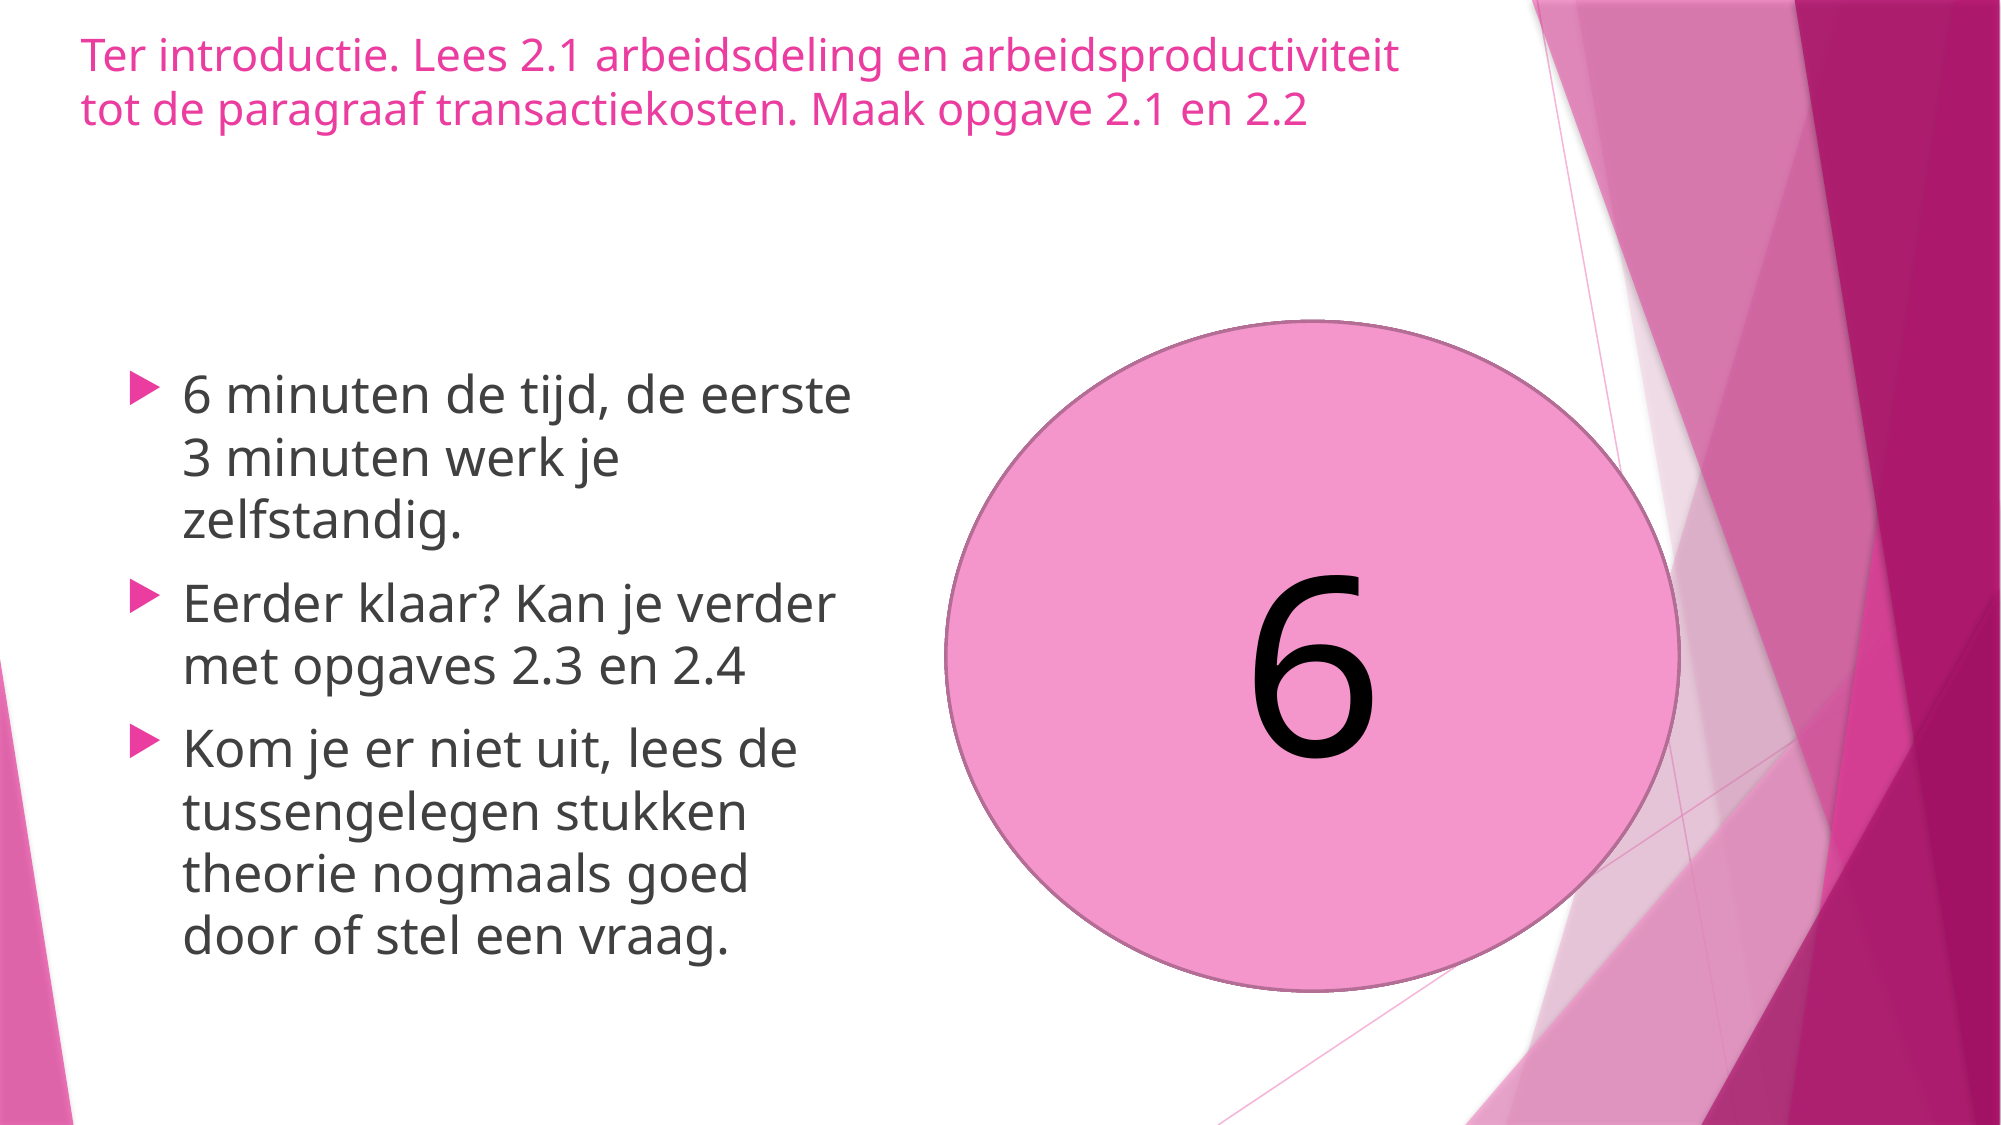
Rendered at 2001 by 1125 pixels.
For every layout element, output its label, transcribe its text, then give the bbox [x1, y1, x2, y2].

text_box 6 [944, 319, 1681, 993]
title Ter introductie. Lees 2.1 arbeidsdeling en arbeidsproductiviteit tot de paragraaf transactiekosten. Maak opgave 2.1 en 2.2 [65, 19, 1476, 236]
list 6 minuten de tijd, de eerste 3 minuten werk je zelfstandig. Eerder klaar? Kan je verder met opgaves 2.3 en 2.4 Kom je er niet uit, lees de tussengelegen stukken theorie nogmaals goed door of stel een vraag. [111, 354, 896, 992]
